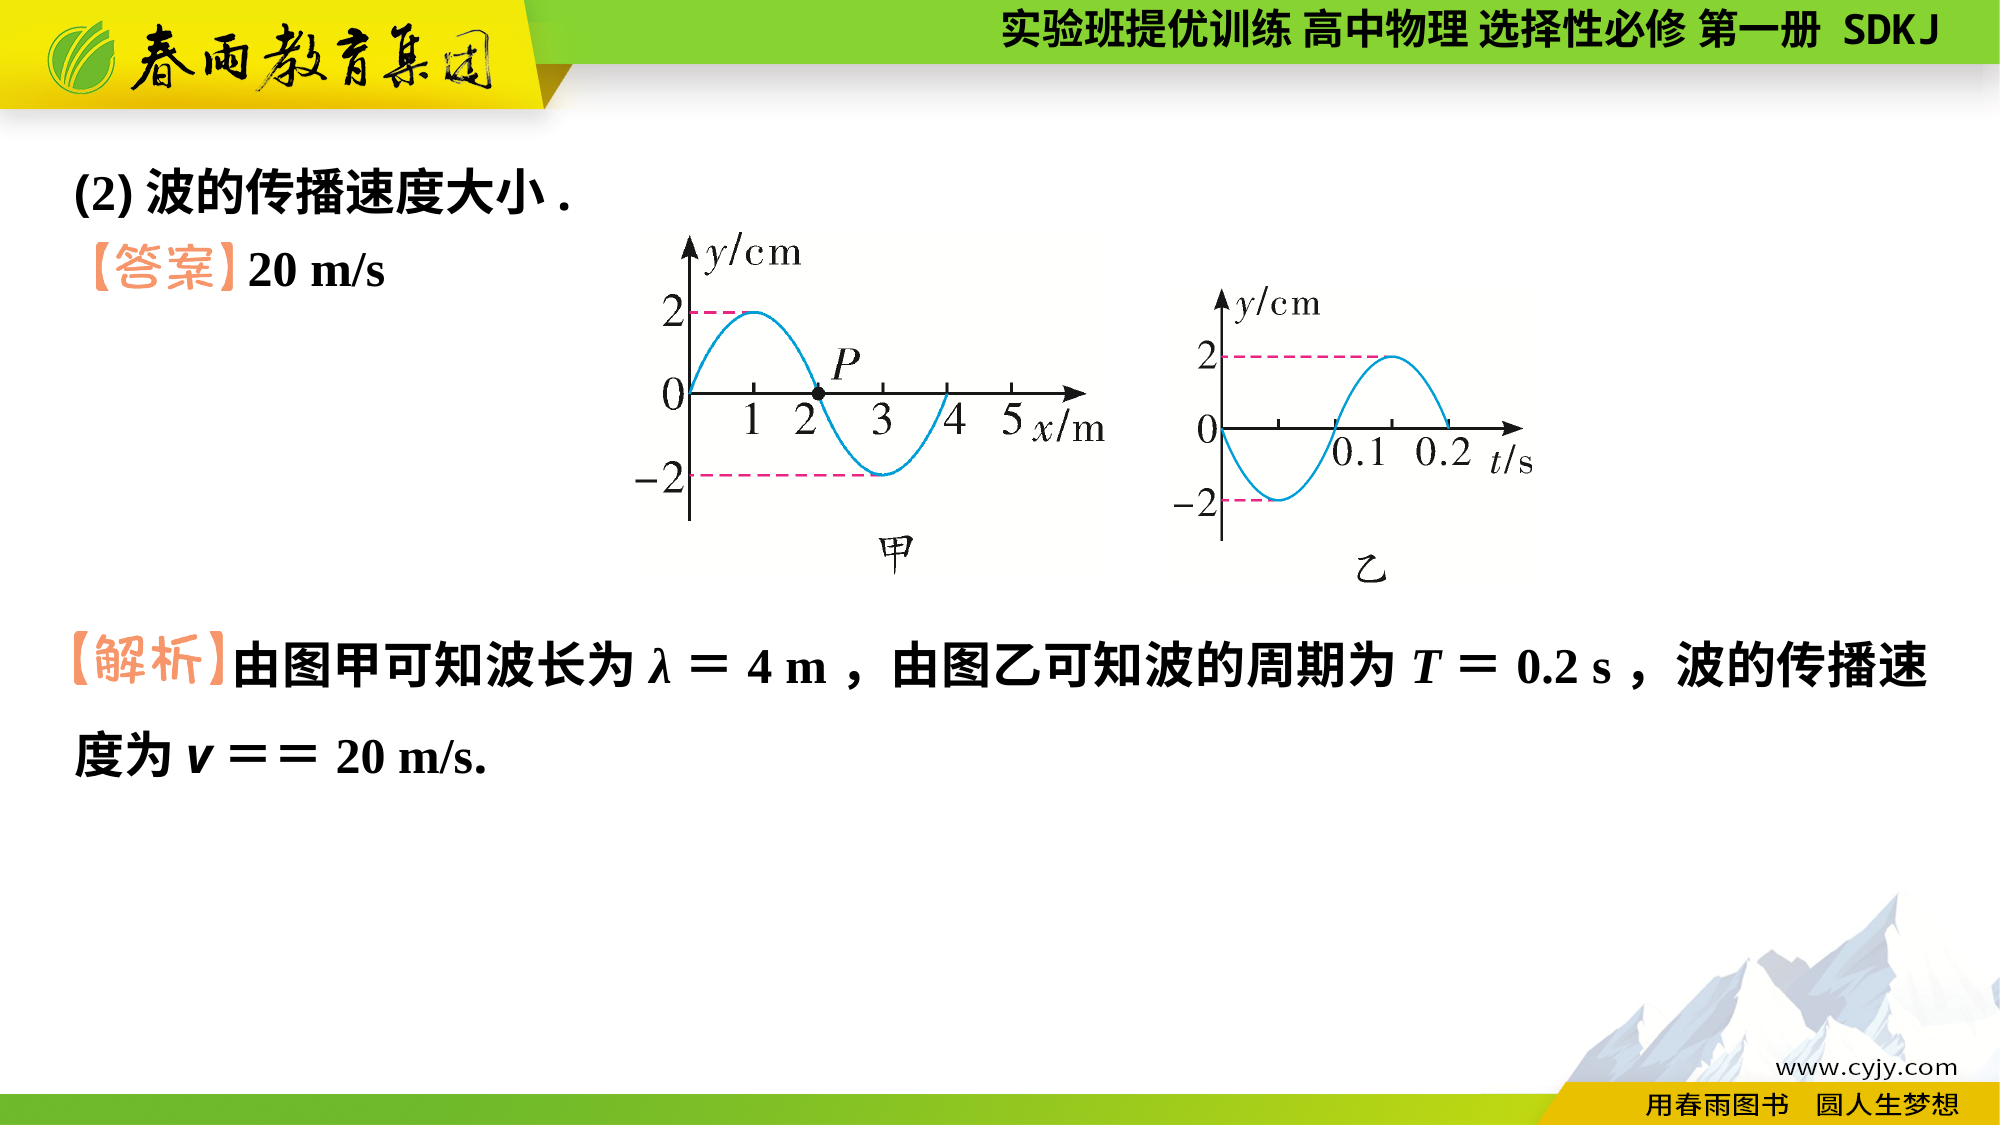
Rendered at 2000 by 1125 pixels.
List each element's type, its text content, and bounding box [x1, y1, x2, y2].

list (2)波的传播速度大小. [59, 122, 1944, 217]
text_box 20 m/s [232, 229, 401, 304]
picture [0, 0, 2000, 1125]
